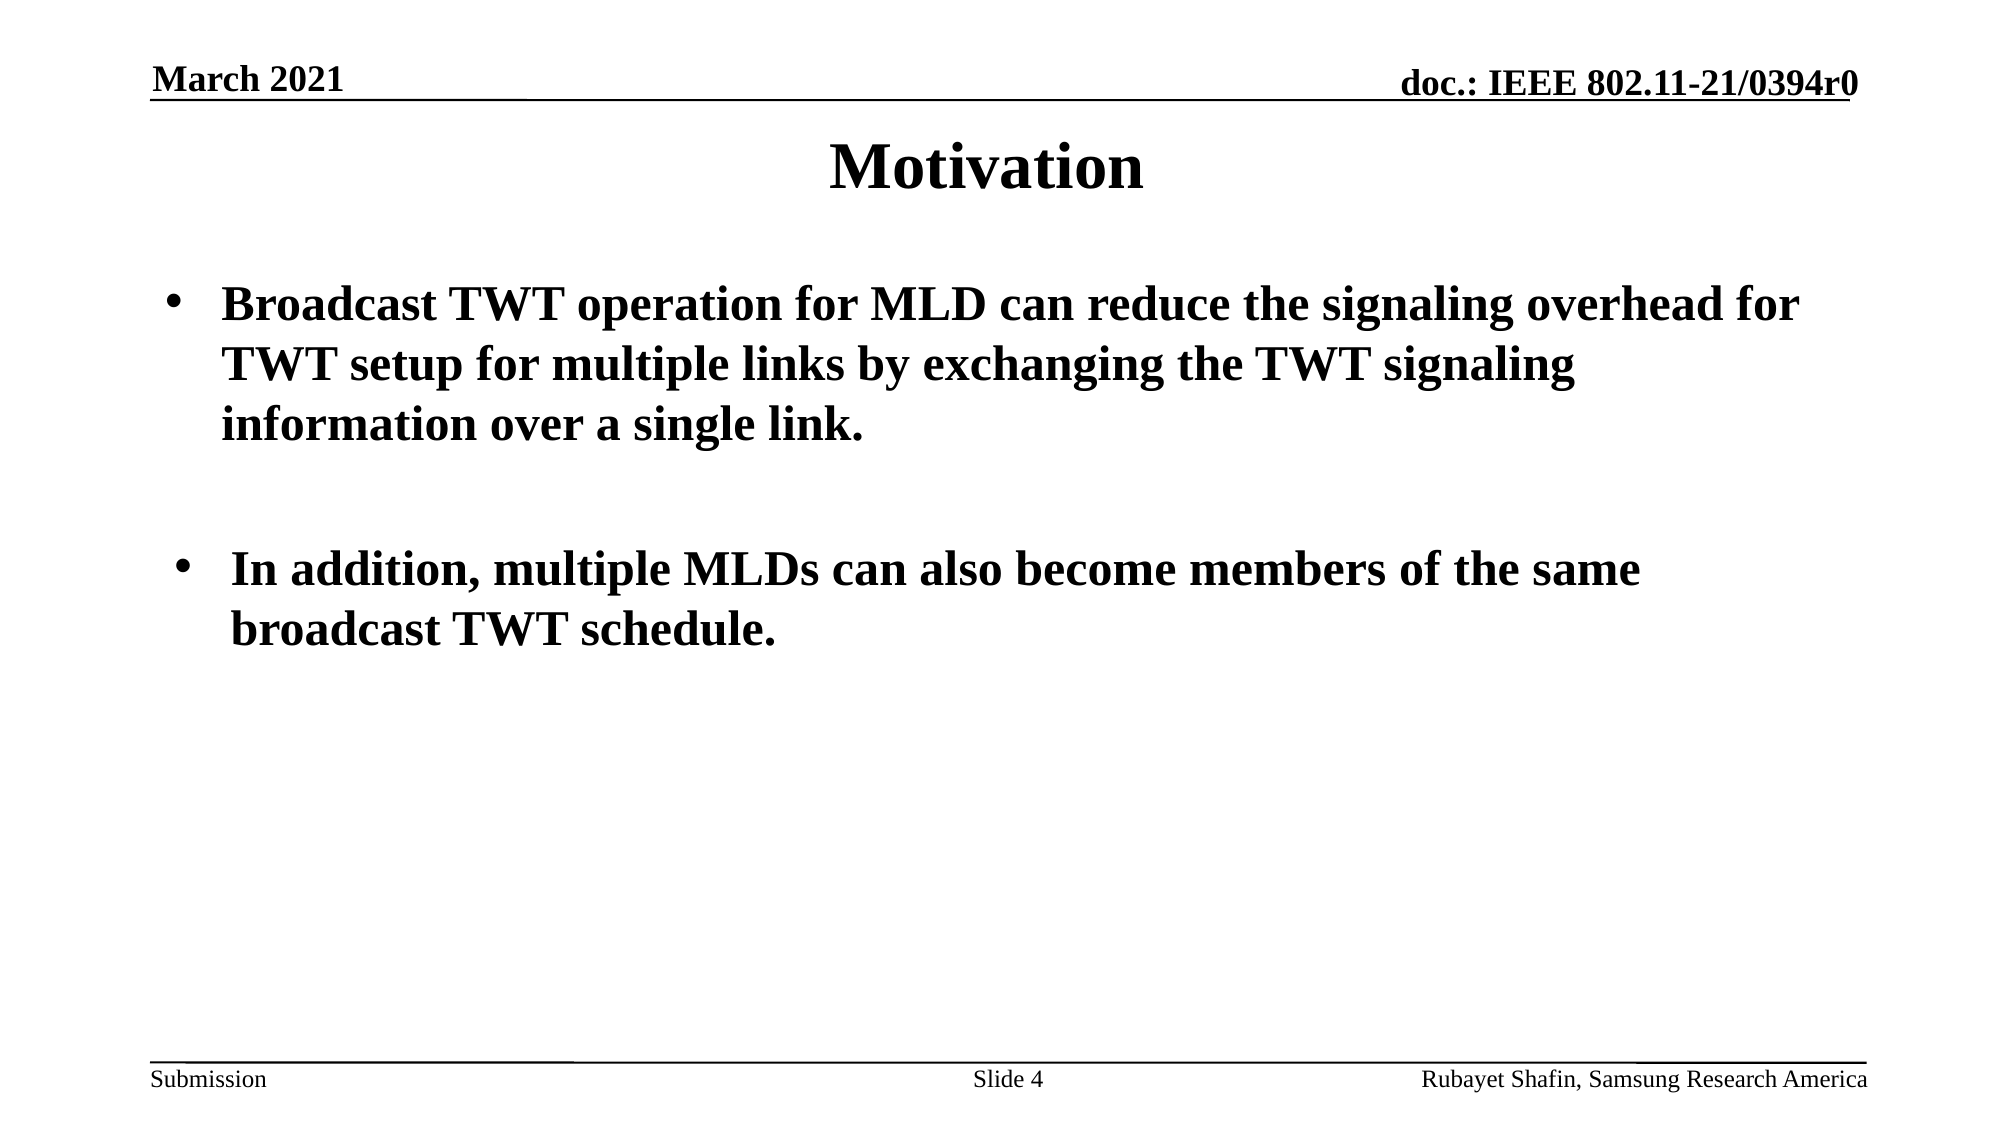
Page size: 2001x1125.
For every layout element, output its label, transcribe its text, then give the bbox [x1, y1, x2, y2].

list Broadcast TWT operation for MLD can reduce the signaling overhead for TWT setup for multiple links by exchanging the TWT signaling information over a single link. In addition, multiple MLDs can also become members of the same broadcast TWT schedule. [149, 262, 1850, 938]
footer Rubayet Shafin, Samsung Research America [1171, 1061, 1869, 1093]
title Motivation [137, 74, 1838, 250]
slide_number Slide 4 [950, 1061, 1067, 1123]
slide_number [152, 54, 563, 100]
